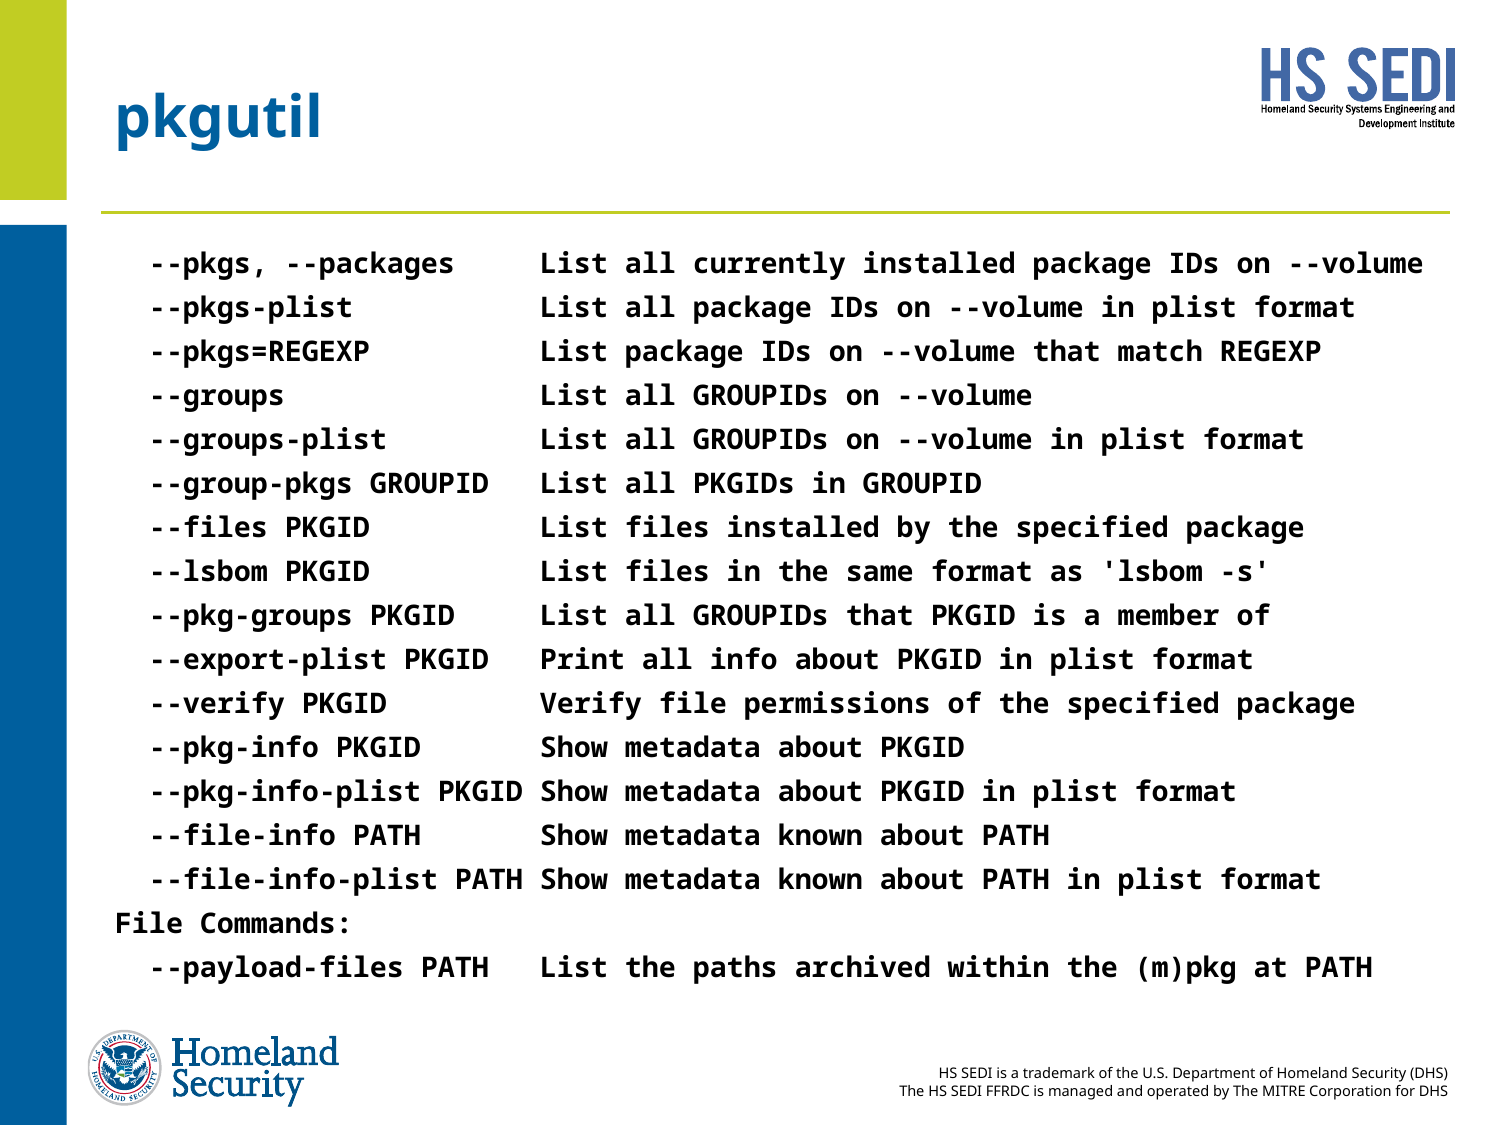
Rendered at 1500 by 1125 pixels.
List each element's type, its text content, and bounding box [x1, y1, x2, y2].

title pkgutil [99, 45, 1248, 188]
list --pkgs, --packages List all currently installed package IDs on --volume --pkgs-plist List all package IDs on --volume in plist format --pkgs=REGEXP List package IDs on --volume that match REGEXP --groups List all GROUPIDs on --volume --groups-plist List all GROUPIDs on --volume in plist format --group-pkgs GROUPID List all PKGIDs in GROUPID --files PKGID List files installed by the specified package --lsbom PKGID List files in the same format as 'lsbom -s' --pkg-groups PKGID List all GROUPIDs that PKGID is a member of --export-plist PKGID Print all info about PKGID in plist format --verify PKGID Verify file permissions of the specified package --pkg-info PKGID Show metadata about PKGID --pkg-info-plist PKGID Show metadata about PKGID in plist format --file-info PATH Show metadata known about PATH --file-info-plist PATH Show metadata known about PATH in plist format File Commands: --payload-files PATH List the paths archived within the (m)pkg at PATH [99, 237, 1450, 1005]
